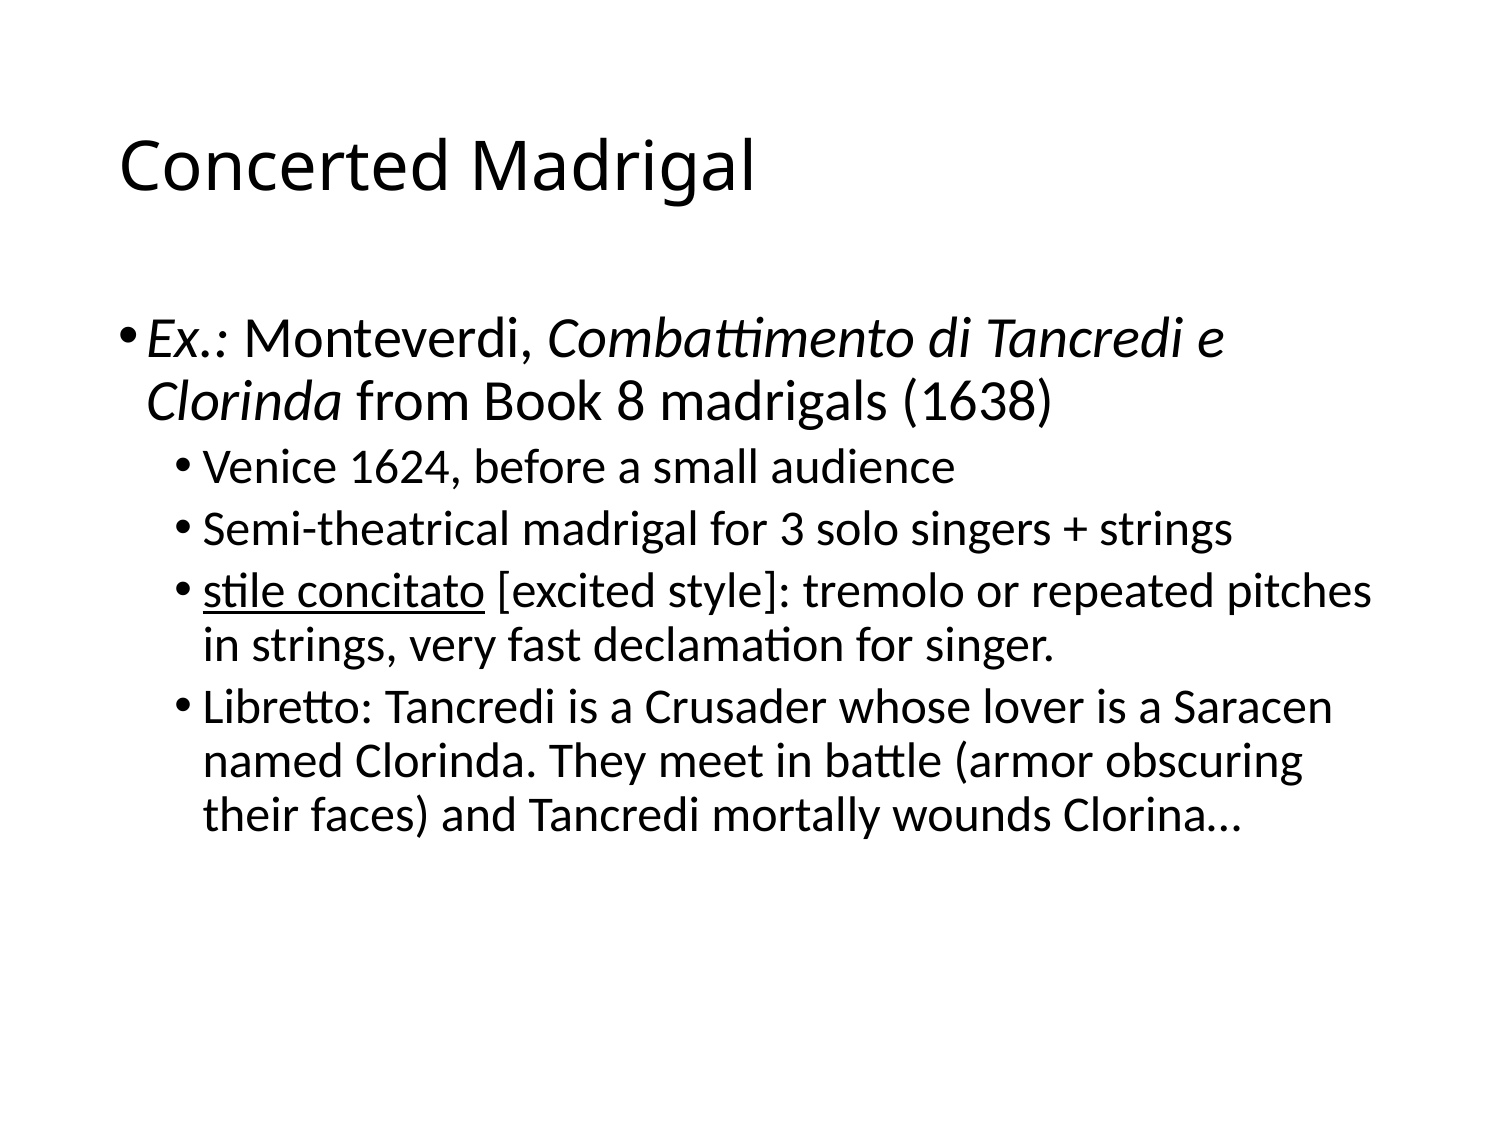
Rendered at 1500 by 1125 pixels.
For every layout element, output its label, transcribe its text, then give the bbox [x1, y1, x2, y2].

title Concerted Madrigal [103, 59, 1397, 278]
list Ex.: Monteverdi, Combattimento di Tancredi e Clorinda from Book 8 madrigals (1638) Venice 1624, before a small audience Semi-theatrical madrigal for 3 solo singers + strings stile concitato [excited style]: tremolo or repeated pitches in strings, very fast declamation for singer. Libretto: Tancredi is a Crusader whose lover is a Saracen named Clorinda. They meet in battle (armor obscuring their faces) and Tancredi mortally wounds Clorina… [103, 299, 1397, 1014]
